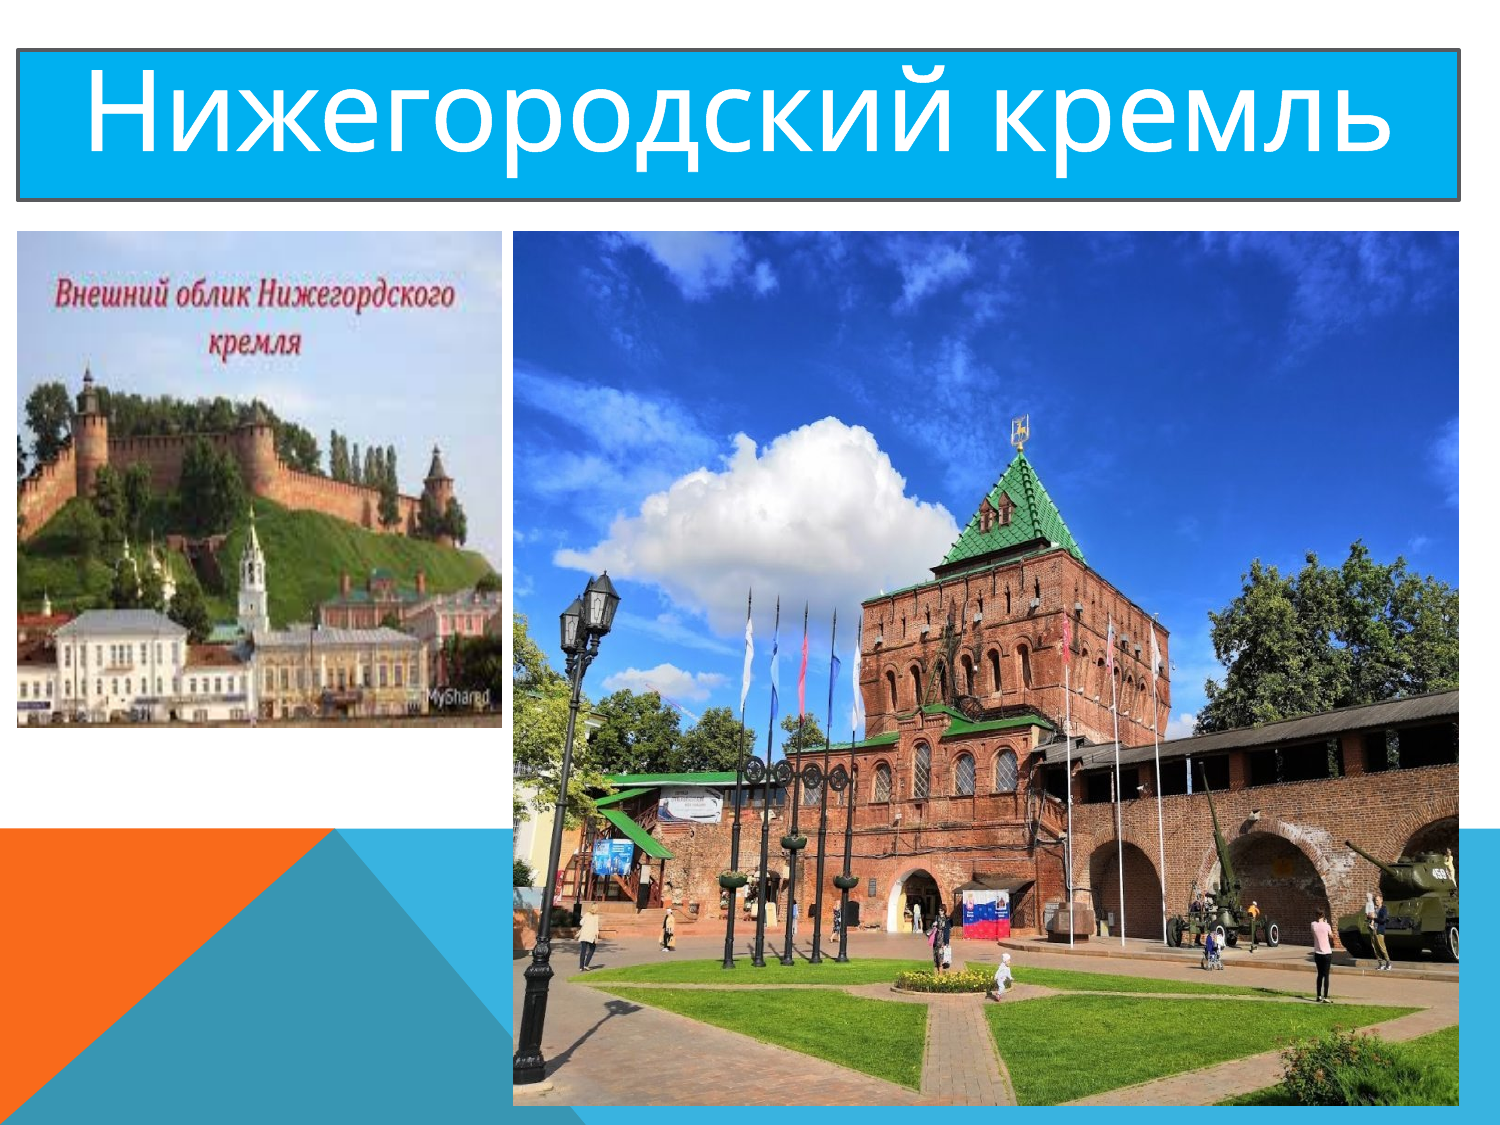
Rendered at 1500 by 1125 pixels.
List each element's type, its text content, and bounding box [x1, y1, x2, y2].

text_box [16, 48, 1461, 202]
text_box Нижегородский кремль [65, 30, 1411, 181]
picture [513, 231, 1459, 1107]
picture [17, 231, 503, 729]
